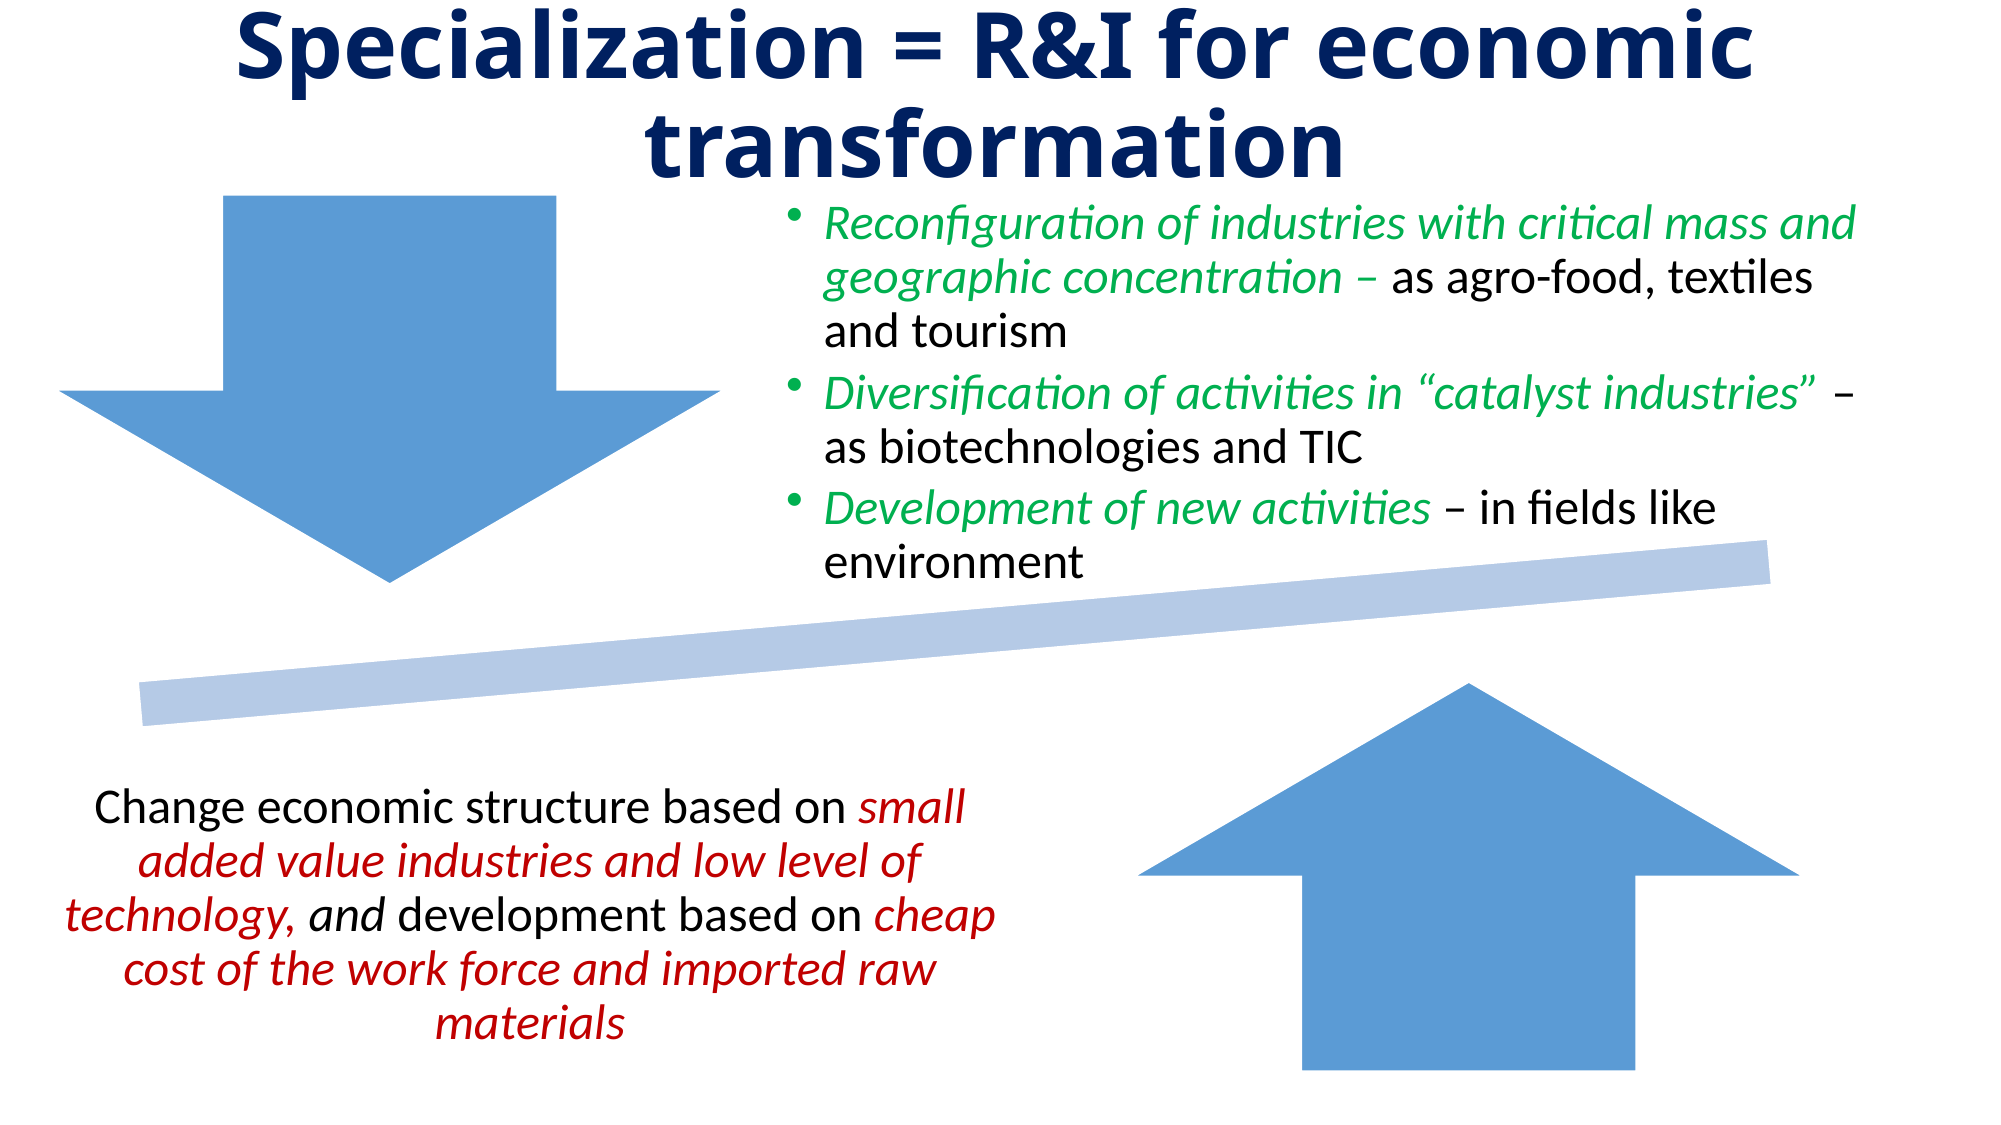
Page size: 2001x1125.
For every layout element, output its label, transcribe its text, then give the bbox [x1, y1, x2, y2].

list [0, 145, 2000, 1121]
title Specialization = R&I for economic transformation [24, 24, 1968, 145]
